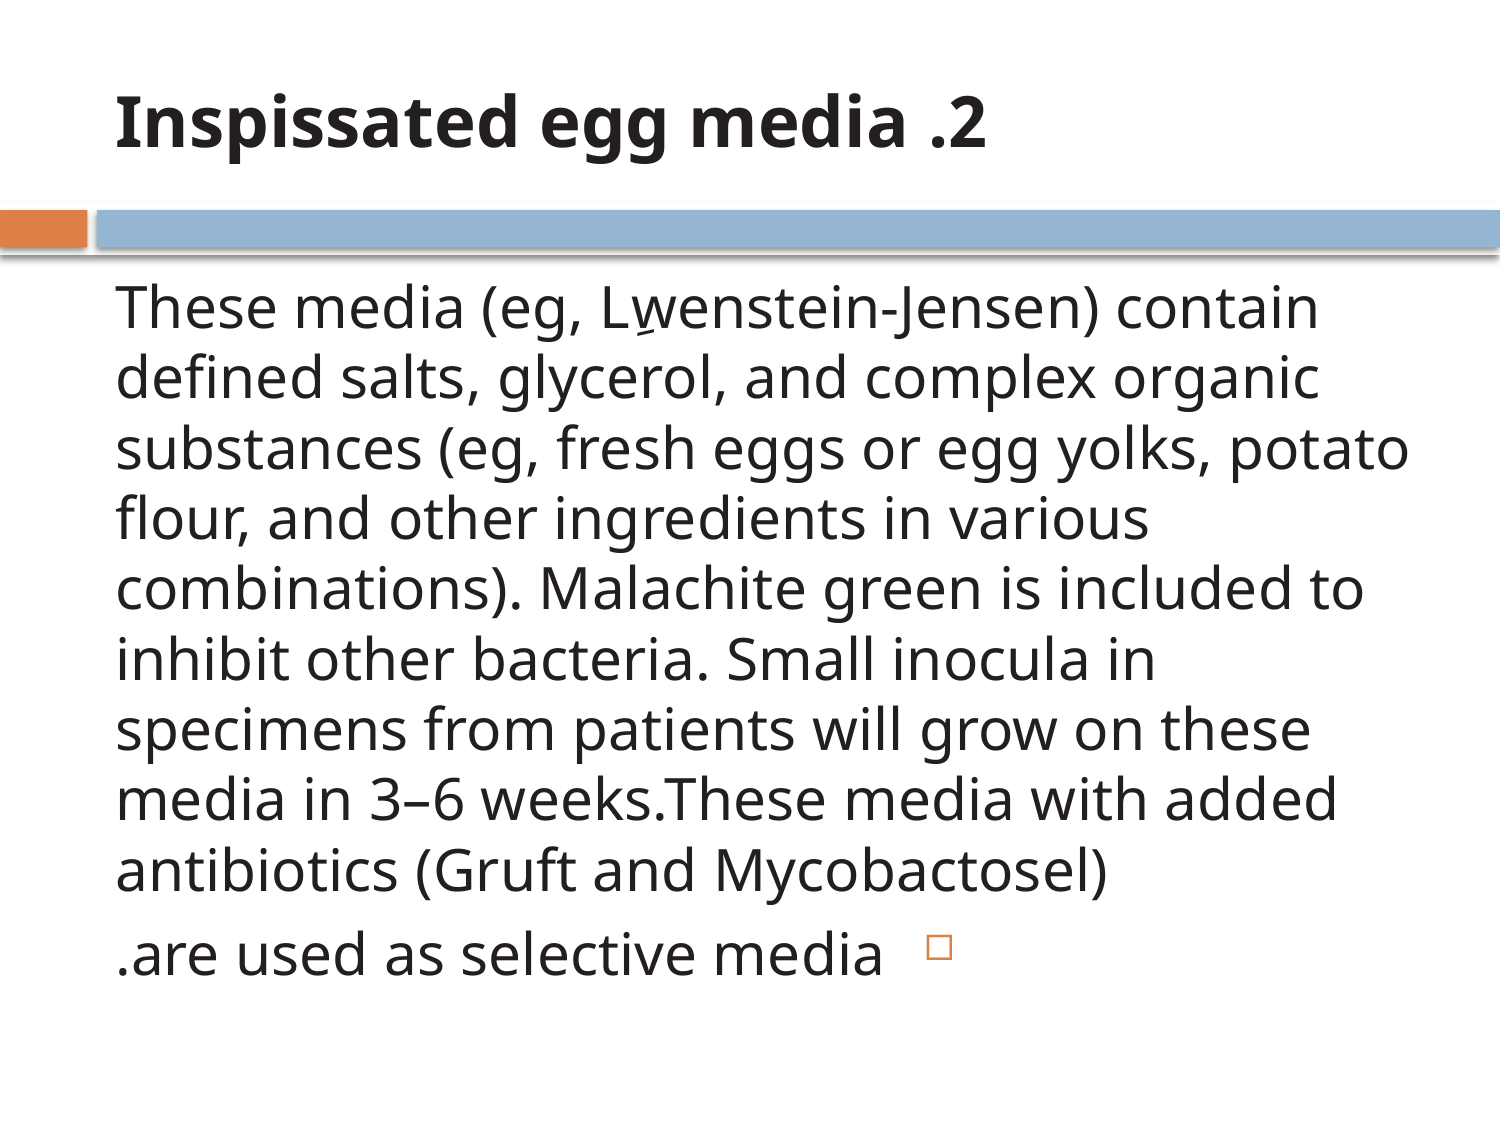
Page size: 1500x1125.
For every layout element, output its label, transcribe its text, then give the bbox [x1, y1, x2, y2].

list These media (eg, Lِwenstein-Jensen) contain defined salts, glycerol, and complex organic substances (eg, fresh eggs or egg yolks, potato flour, and other ingredients in various combinations). Malachite green is included to inhibit other bacteria. Small inocula in specimens from patients will grow on these media in 3–6 weeks.These media with added antibiotics (Gruft and Mycobactosel) are used as selective media. [100, 262, 1438, 1000]
title 2. Inspissated egg media [100, 37, 1438, 200]
